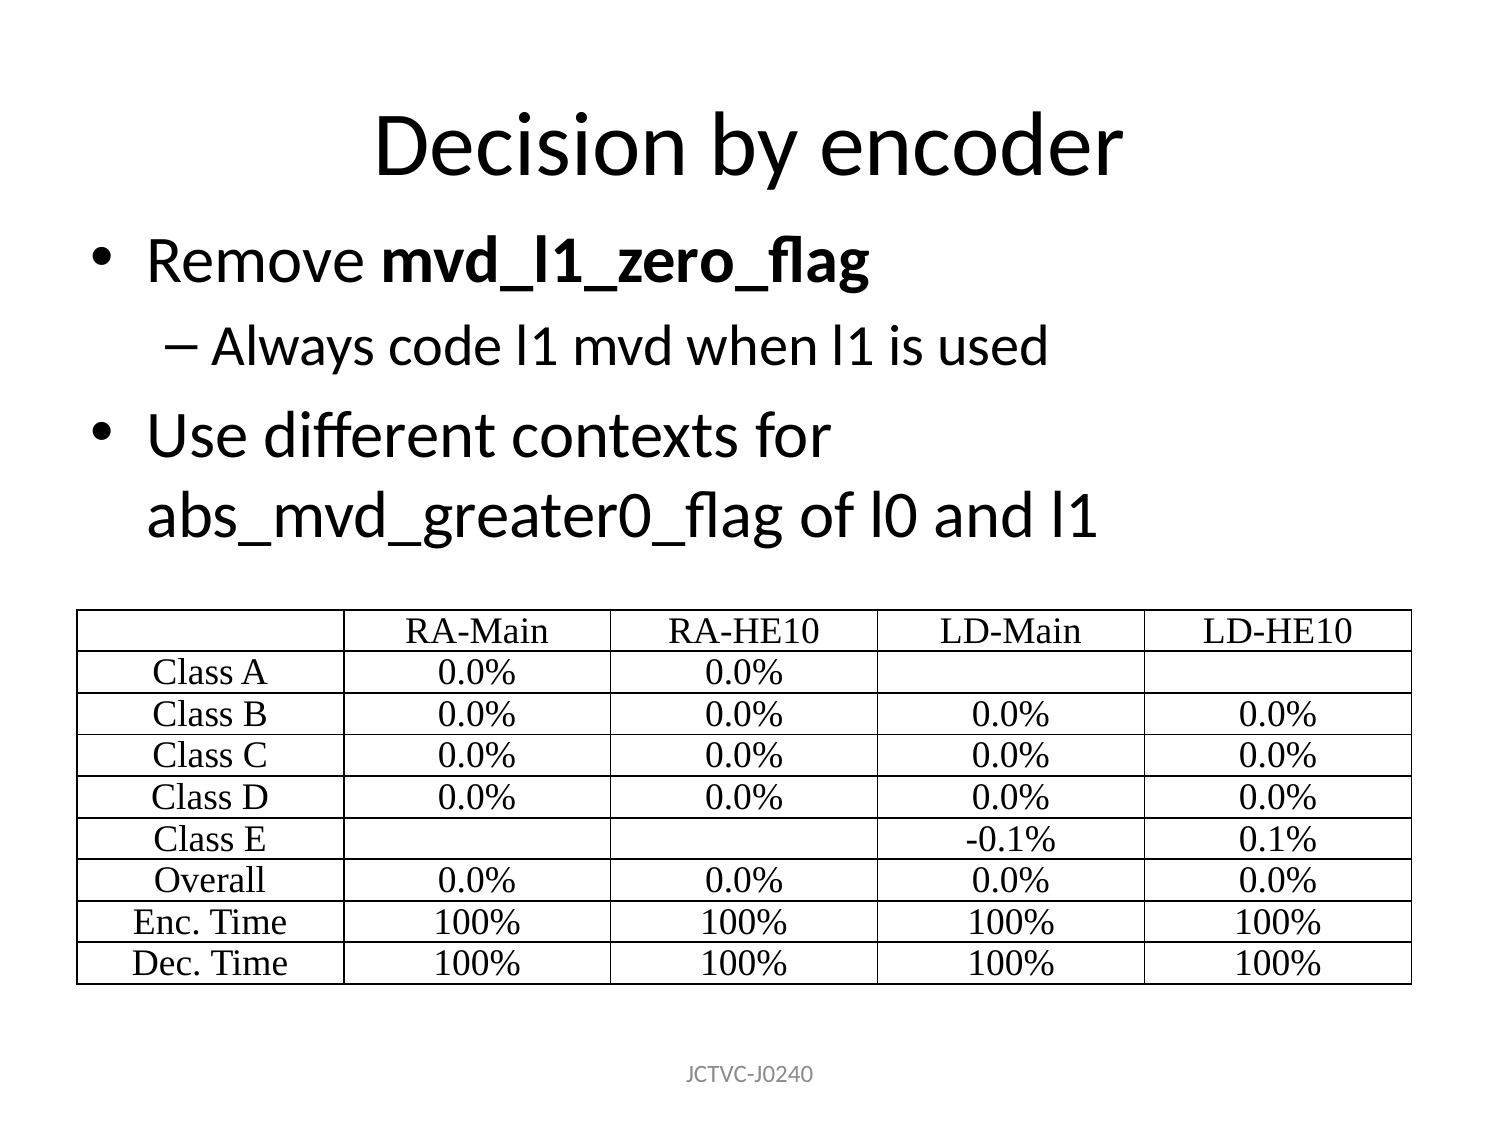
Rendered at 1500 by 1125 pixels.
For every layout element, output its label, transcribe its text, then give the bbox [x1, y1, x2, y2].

table_cell [878, 652, 1144, 692]
table_cell 0.0% [878, 860, 1144, 900]
table_cell Class B [78, 694, 343, 734]
footer JCTVC-J0240 [512, 1042, 988, 1103]
table_cell 0.0% [345, 694, 610, 734]
table_header RA-HE10 [611, 611, 877, 650]
table_cell 100% [345, 902, 610, 941]
table_cell 0.1% [1145, 819, 1411, 858]
title Decision by encoder [75, 45, 1425, 208]
table_cell Class C [78, 735, 343, 775]
table_cell 0.0% [878, 777, 1144, 817]
table_cell 0.0% [611, 694, 877, 734]
table_header LD-HE10 [1145, 611, 1411, 650]
table_cell [345, 819, 610, 858]
table_cell 0.0% [611, 735, 877, 775]
table_cell Dec. Time [78, 943, 343, 983]
table_cell Class E [78, 819, 343, 858]
table_header LD-Main [878, 611, 1144, 650]
table_cell 0.0% [611, 860, 877, 900]
table_cell 100% [611, 902, 877, 941]
table_header [78, 611, 343, 650]
table_cell -0.1% [878, 819, 1144, 858]
list Remove mvd_l1_zero_flag Always code l1 mvd when l1 is used Use different contexts for abs_mvd_greater0_flag of l0 and l1 [75, 208, 1425, 951]
table_cell 100% [611, 943, 877, 983]
table_cell 0.0% [345, 735, 610, 775]
table_cell Enc. Time [78, 902, 343, 941]
table_cell 100% [1145, 902, 1411, 941]
table_cell 0.0% [345, 777, 610, 817]
table_cell 0.0% [1145, 735, 1411, 775]
table_cell 0.0% [1145, 777, 1411, 817]
table_cell Class D [78, 777, 343, 817]
table_cell 100% [345, 943, 610, 983]
table_cell 100% [878, 902, 1144, 941]
table_header RA-Main [345, 611, 610, 650]
table_cell 100% [1145, 943, 1411, 983]
table_cell 0.0% [878, 735, 1144, 775]
table_cell 0.0% [878, 694, 1144, 734]
table_cell 0.0% [611, 652, 877, 692]
table_cell Class A [78, 652, 343, 692]
table_cell 0.0% [611, 777, 877, 817]
table_cell 100% [878, 943, 1144, 983]
table_cell [1145, 652, 1411, 692]
table_cell 0.0% [1145, 694, 1411, 734]
table_cell [611, 819, 877, 858]
table_cell 0.0% [1145, 860, 1411, 900]
table_cell 0.0% [345, 860, 610, 900]
table_cell Overall [78, 860, 343, 900]
table_cell 0.0% [345, 652, 610, 692]
